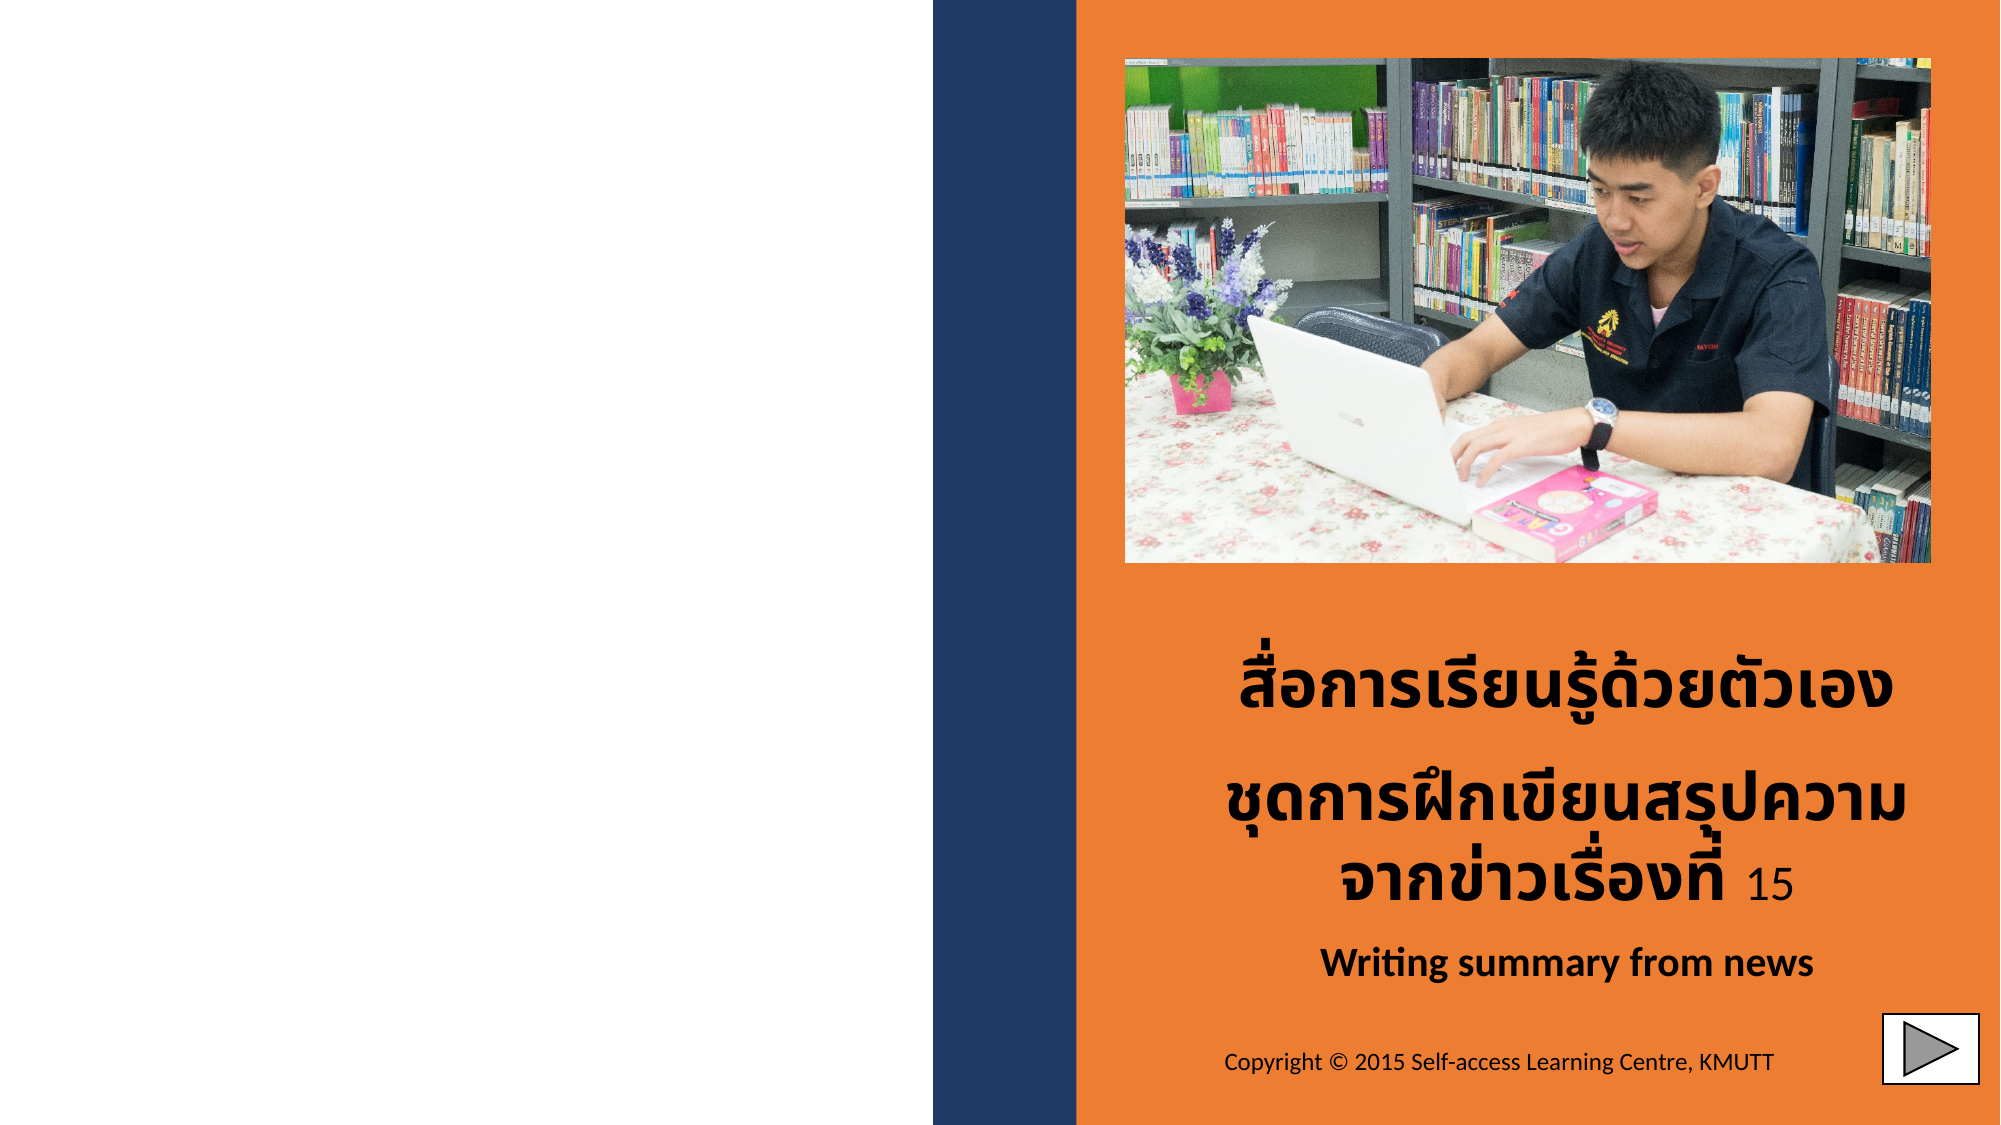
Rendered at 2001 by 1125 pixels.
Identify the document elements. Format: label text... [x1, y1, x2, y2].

text_box [1077, 0, 2000, 1125]
text_box Copyright © 2015 Self-access Learning Centre, KMUTT [1207, 1036, 1849, 1084]
text_box [932, 0, 1077, 1125]
text_box [1882, 1013, 1980, 1085]
text_box สื่อการเรียนรู้ด้วยตัวเอง ชุดการฝึกเขียนสรุปความจากข่าวเรื่องที่ 15 Writing summary from news [1203, 632, 1931, 994]
picture [1125, 58, 1931, 563]
